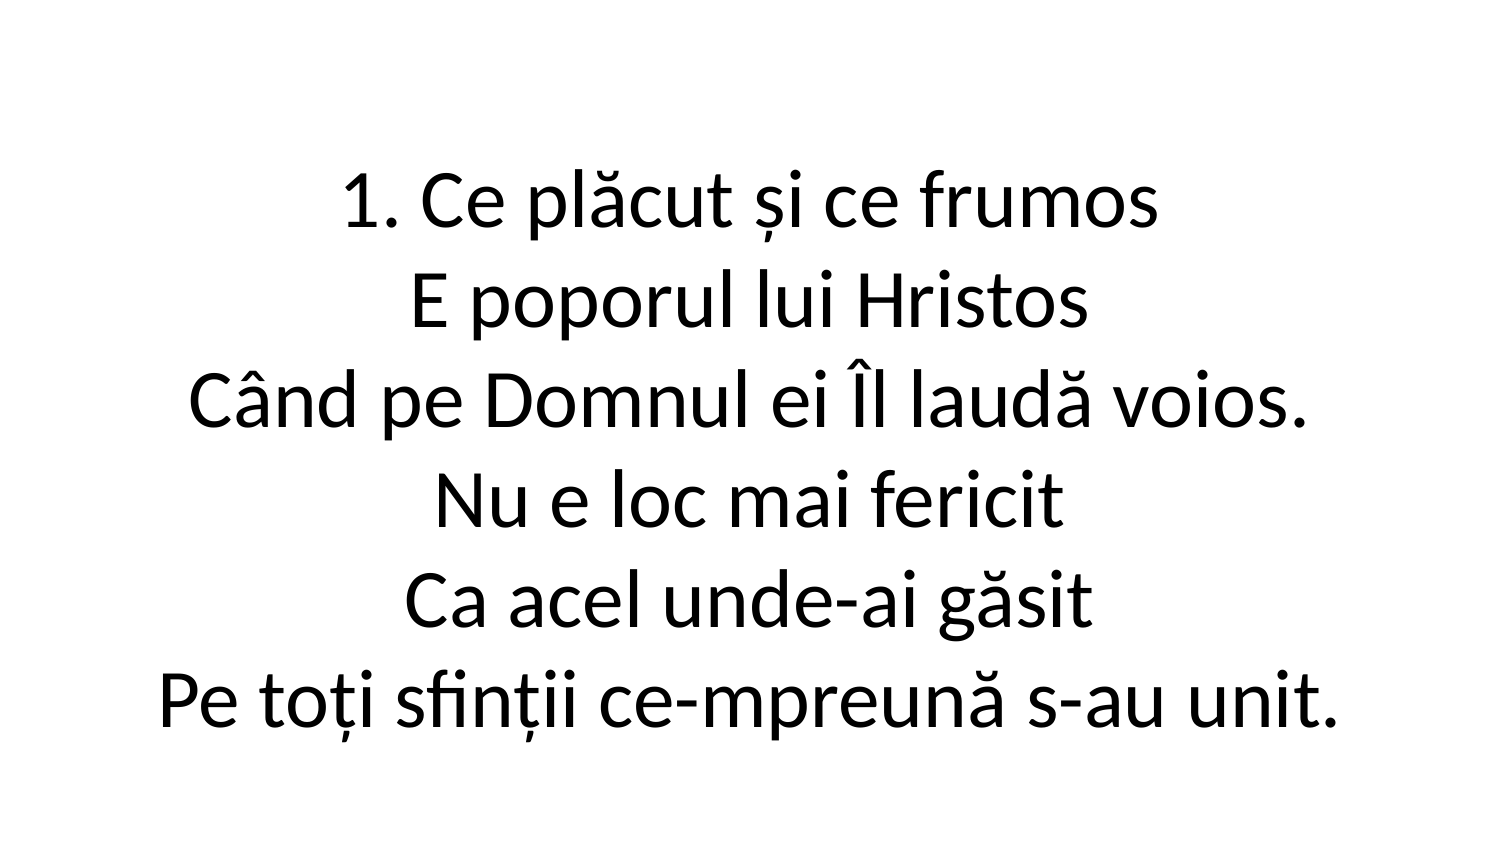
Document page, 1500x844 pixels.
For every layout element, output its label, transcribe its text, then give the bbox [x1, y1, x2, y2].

text_box 1. Ce plăcut și ce frumos E poporul lui Hristos Când pe Domnul ei Îl laudă voios. Nu e loc mai fericit Ca acel unde-ai găsit Pe toți sfinții ce-mpreună s-au unit. [142, 92, 1358, 752]
